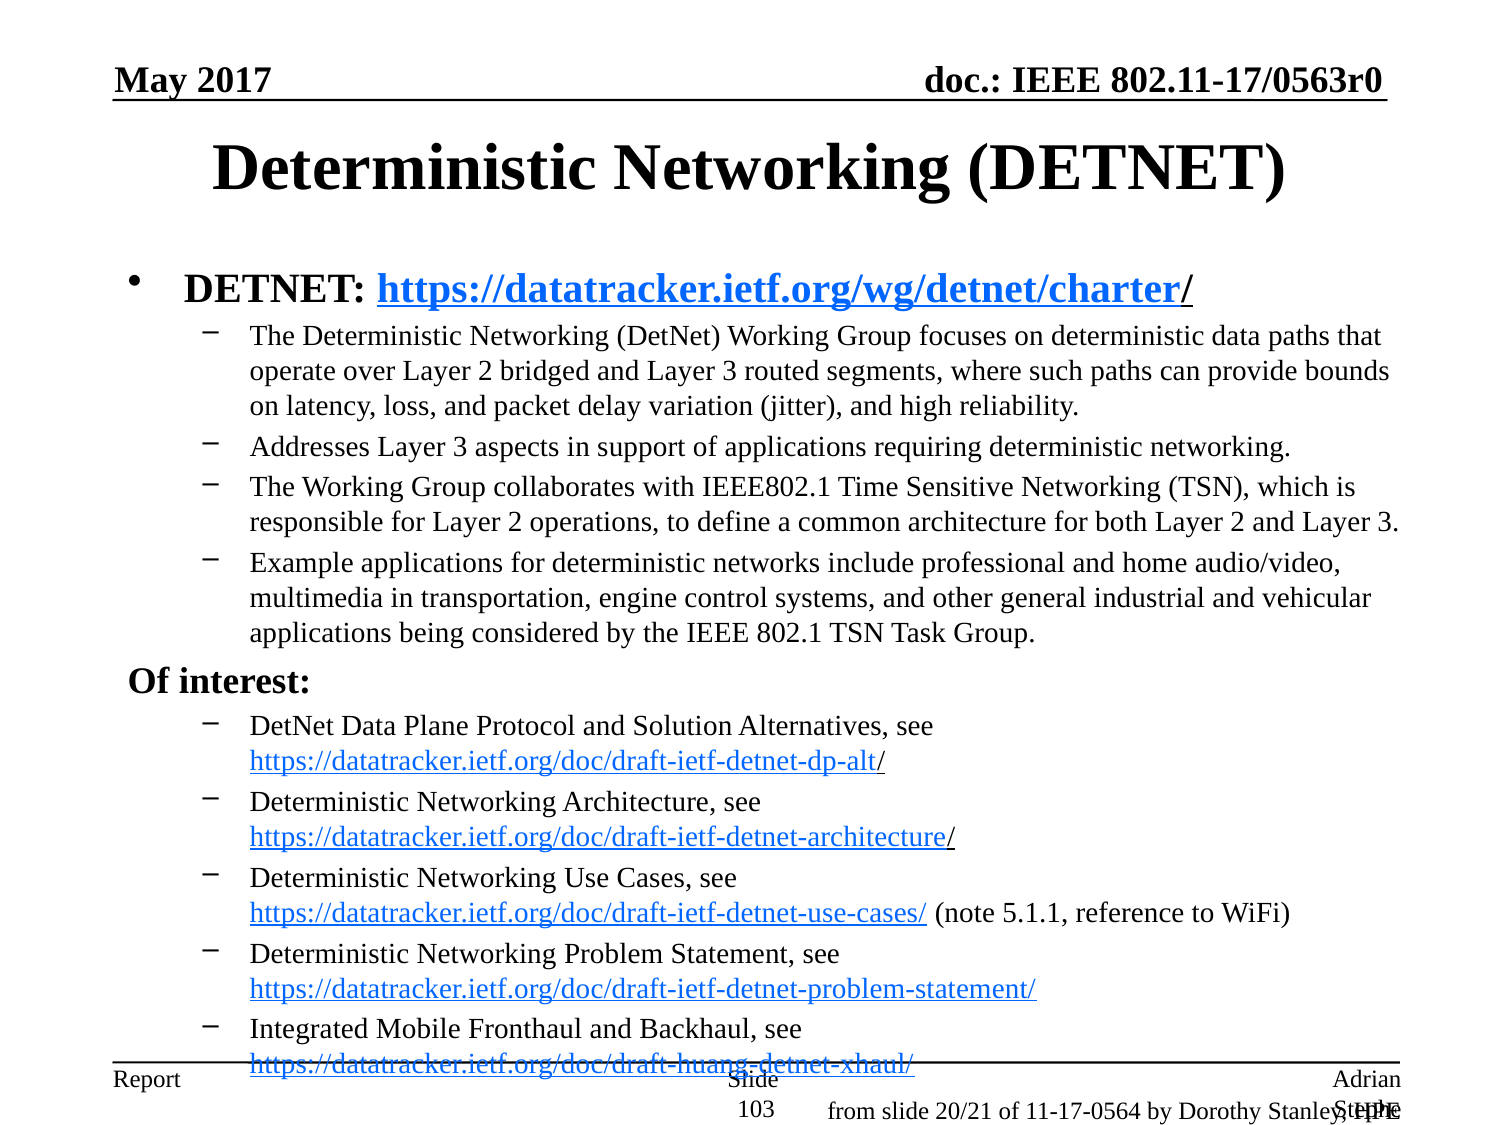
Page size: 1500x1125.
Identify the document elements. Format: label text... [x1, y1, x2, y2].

title Deterministic Networking (DETNET) [112, 75, 1388, 162]
footer Adrian Stephens, Intel Corporation [1324, 1063, 1402, 1087]
slide_number Slide 103 [711, 1063, 801, 1087]
list DETNET: https://datatracker.ietf.org/wg/detnet/charter/ The Deterministic Networking (DetNet) Working Group focuses on deterministic data paths that operate over Layer 2 bridged and Layer 3 routed segments, where such paths can provide bounds on latency, loss, and packet delay variation (jitter), and high reliability. Addresses Layer 3 aspects in support of applications requiring deterministic networking. The Working Group collaborates with IEEE802.1 Time Sensitive Networking (TSN), which is responsible for Layer 2 operations, to define a common architecture for both Layer 2 and Layer 3. Example applications for deterministic networks include professional and home audio/video, multimedia in transportation, engine control systems, and other general industrial and vehicular applications being considered by the IEEE 802.1 TSN Task Group. Of interest: DetNet Data Plane Protocol and Solution Alternatives, see https://datatracker.ietf.org/doc/draft-ietf-detnet-dp-alt/ Deterministic Networking Architecture, see https://datatracker.ietf.org/doc/draft-ietf-detnet-architecture/ Deterministic Networking Use Cases, see https://datatracker.ietf.org/doc/draft-ietf-detnet-use-cases/ (note 5.1.1, reference to WiFi) Deterministic Networking Problem Statement, see https://datatracker.ietf.org/doc/draft-ietf-detnet-problem-statement/ Integrated Mobile Fronthaul and Backhaul, see https://datatracker.ietf.org/doc/draft-huang-detnet-xhaul/ [112, 162, 1425, 1063]
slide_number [114, 54, 374, 101]
text_box from slide 20/21 of 11-17-0564 by Dorothy Stanley, HPE [343, 1087, 1417, 1125]
